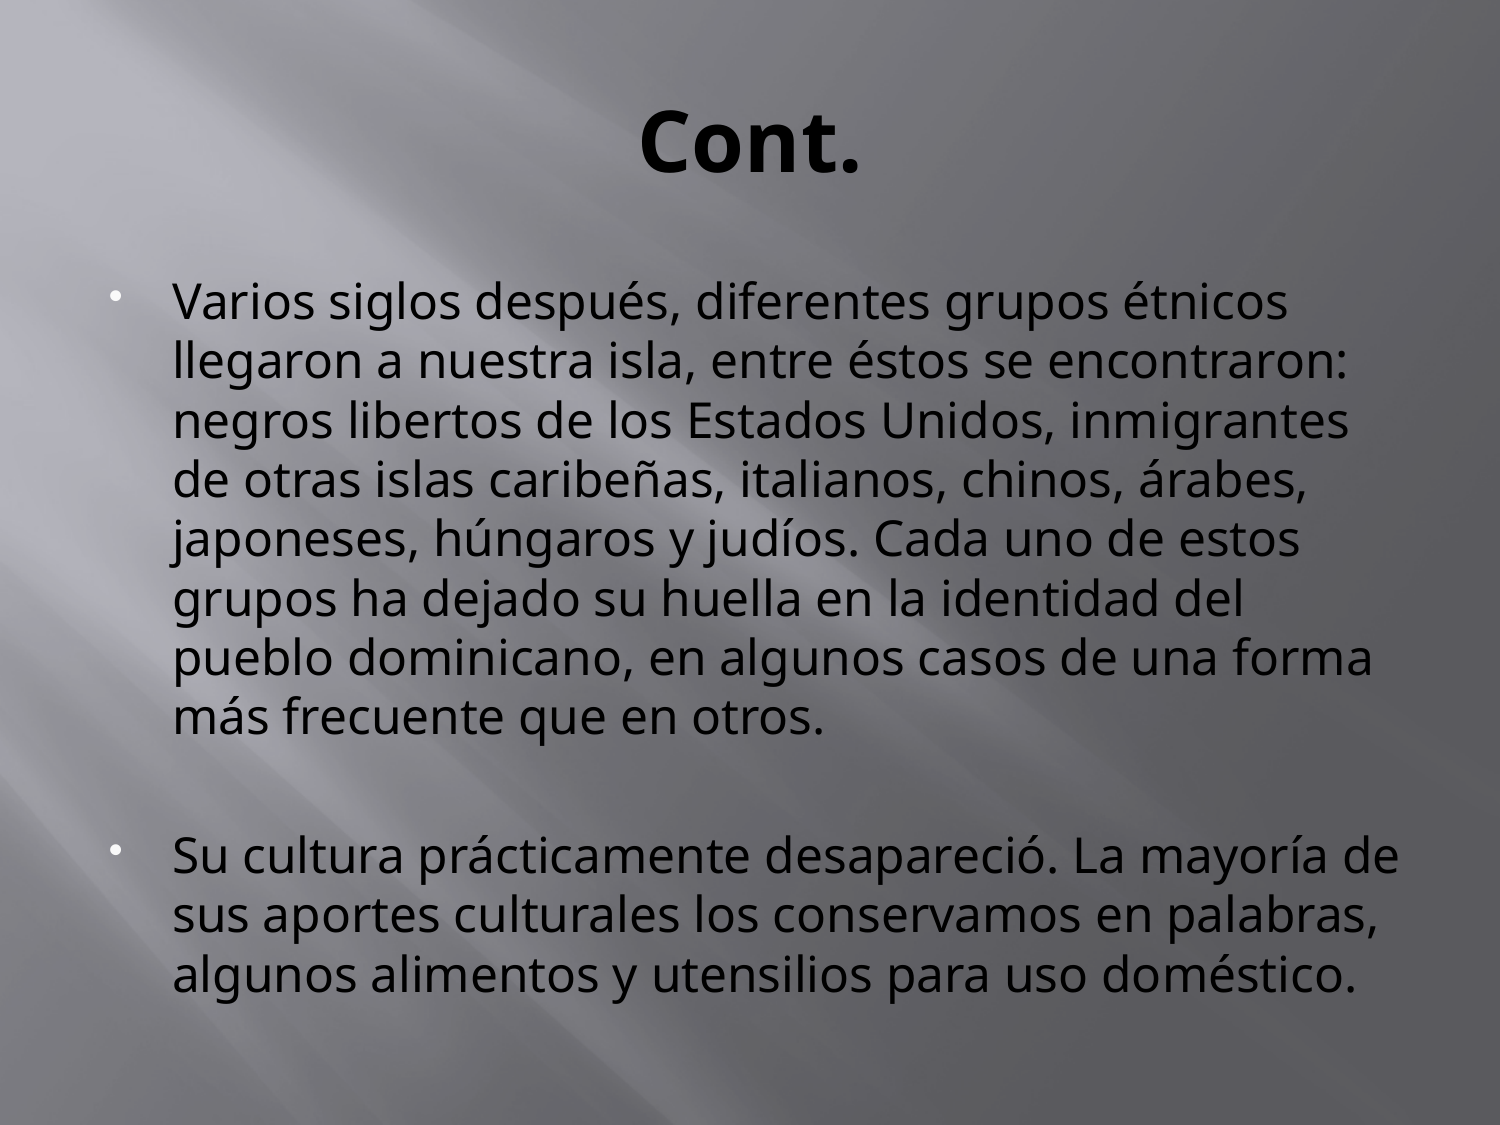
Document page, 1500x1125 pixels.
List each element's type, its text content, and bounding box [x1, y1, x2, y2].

list Varios siglos después, diferentes grupos étnicos llegaron a nuestra isla, entre éstos se encontraron: negros libertos de los Estados Unidos, inmigrantes de otras islas caribeñas, italianos, chinos, árabes, japoneses, húngaros y judíos. Cada uno de estos grupos ha dejado su huella en la identidad del pueblo dominicano, en algunos casos de una forma más frecuente que en otros. Su cultura prácticamente desapareció. La mayoría de sus aportes culturales los conservamos en palabras, algunos alimentos y utensilios para uso doméstico. [75, 262, 1425, 1035]
title Cont. [75, 45, 1425, 233]
